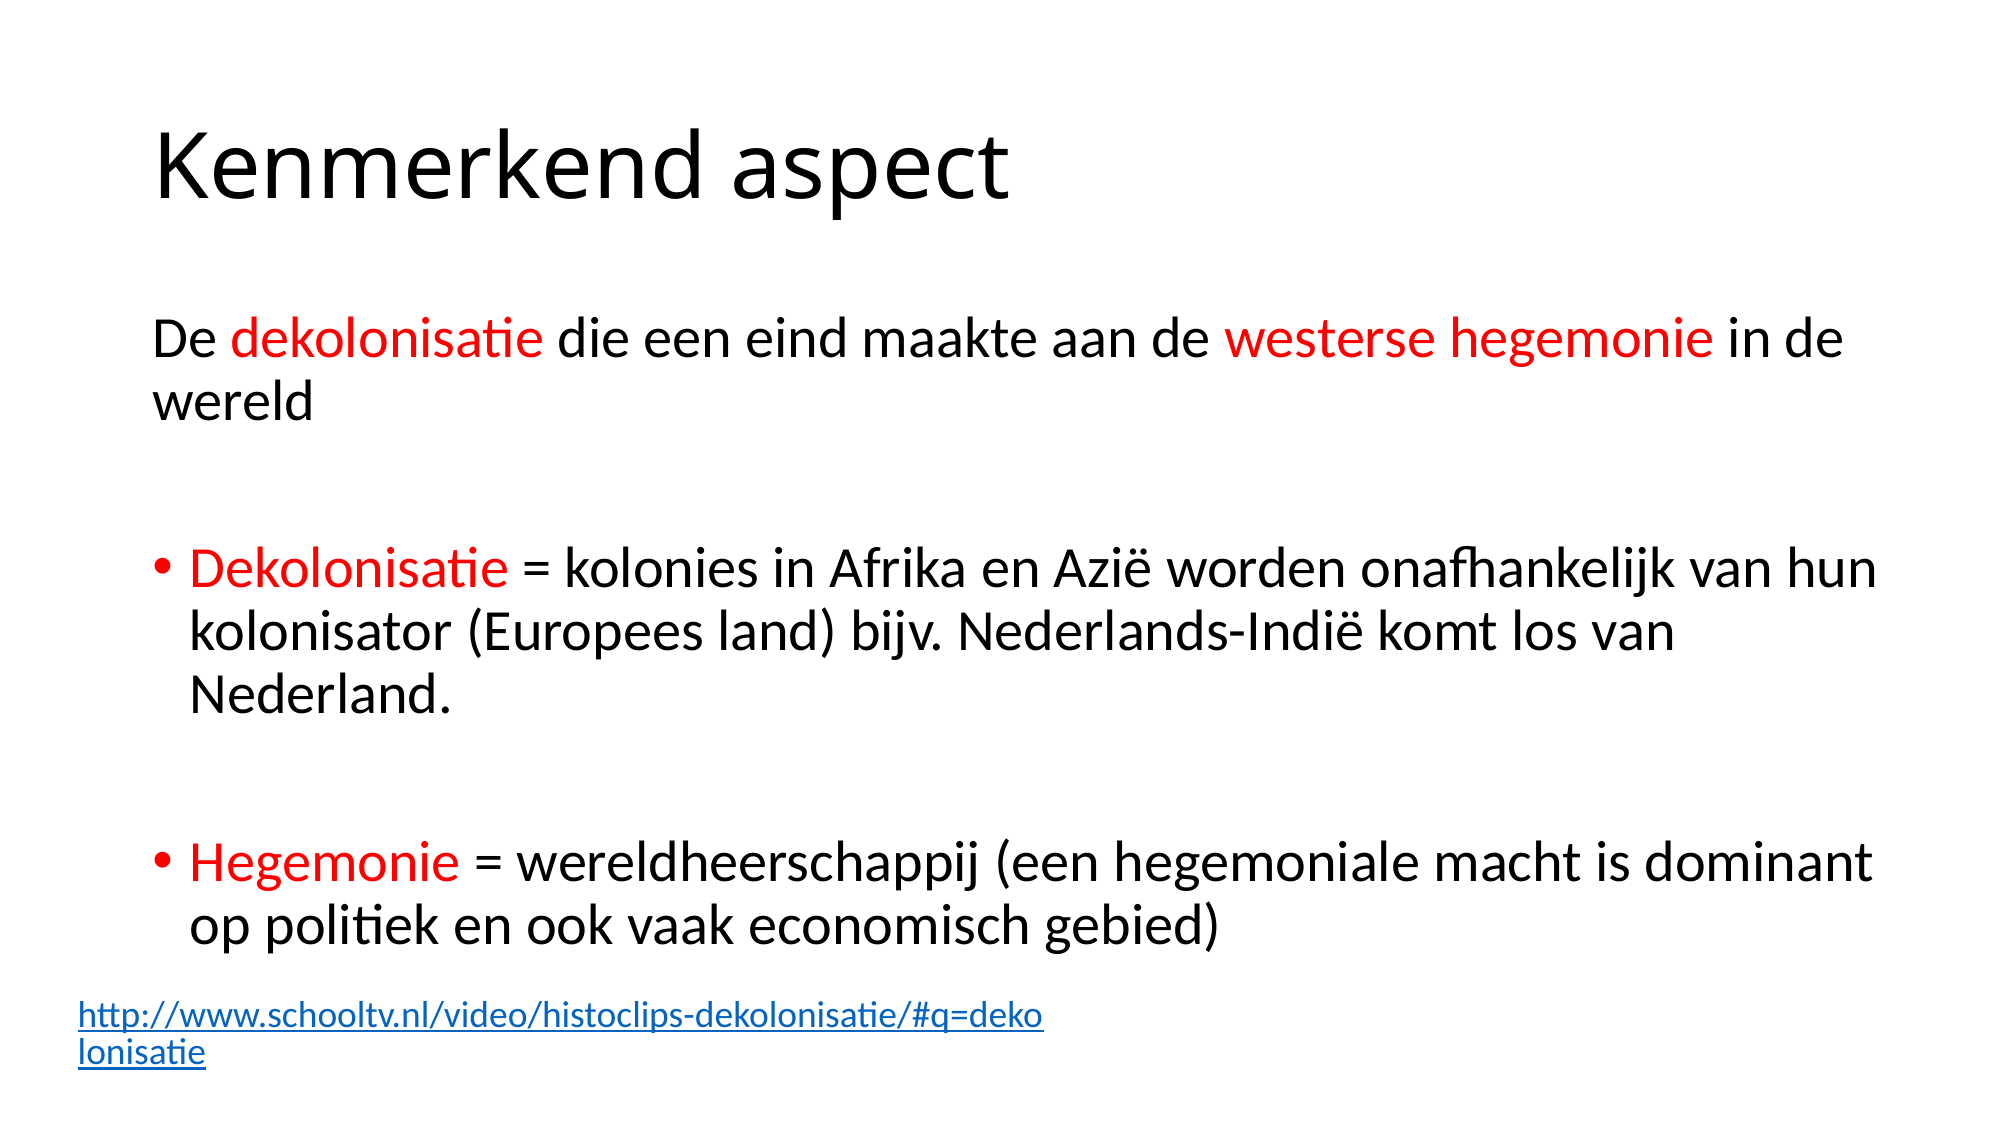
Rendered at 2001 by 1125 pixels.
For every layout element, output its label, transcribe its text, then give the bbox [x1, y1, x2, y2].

title Kenmerkend aspect [137, 59, 1863, 278]
text_box http://www.schooltv.nl/video/histoclips-dekolonisatie/#q=dekolonisatie [62, 982, 1063, 1043]
list De dekolonisatie die een eind maakte aan de westerse hegemonie in de wereld Dekolonisatie = kolonies in Afrika en Azië worden onafhankelijk van hun kolonisator (Europees land) bijv. Nederlands-Indië komt los van Nederland. Hegemonie = wereldheerschappij (een hegemoniale macht is dominant op politiek en ook vaak economisch gebied) [137, 299, 1914, 1014]
